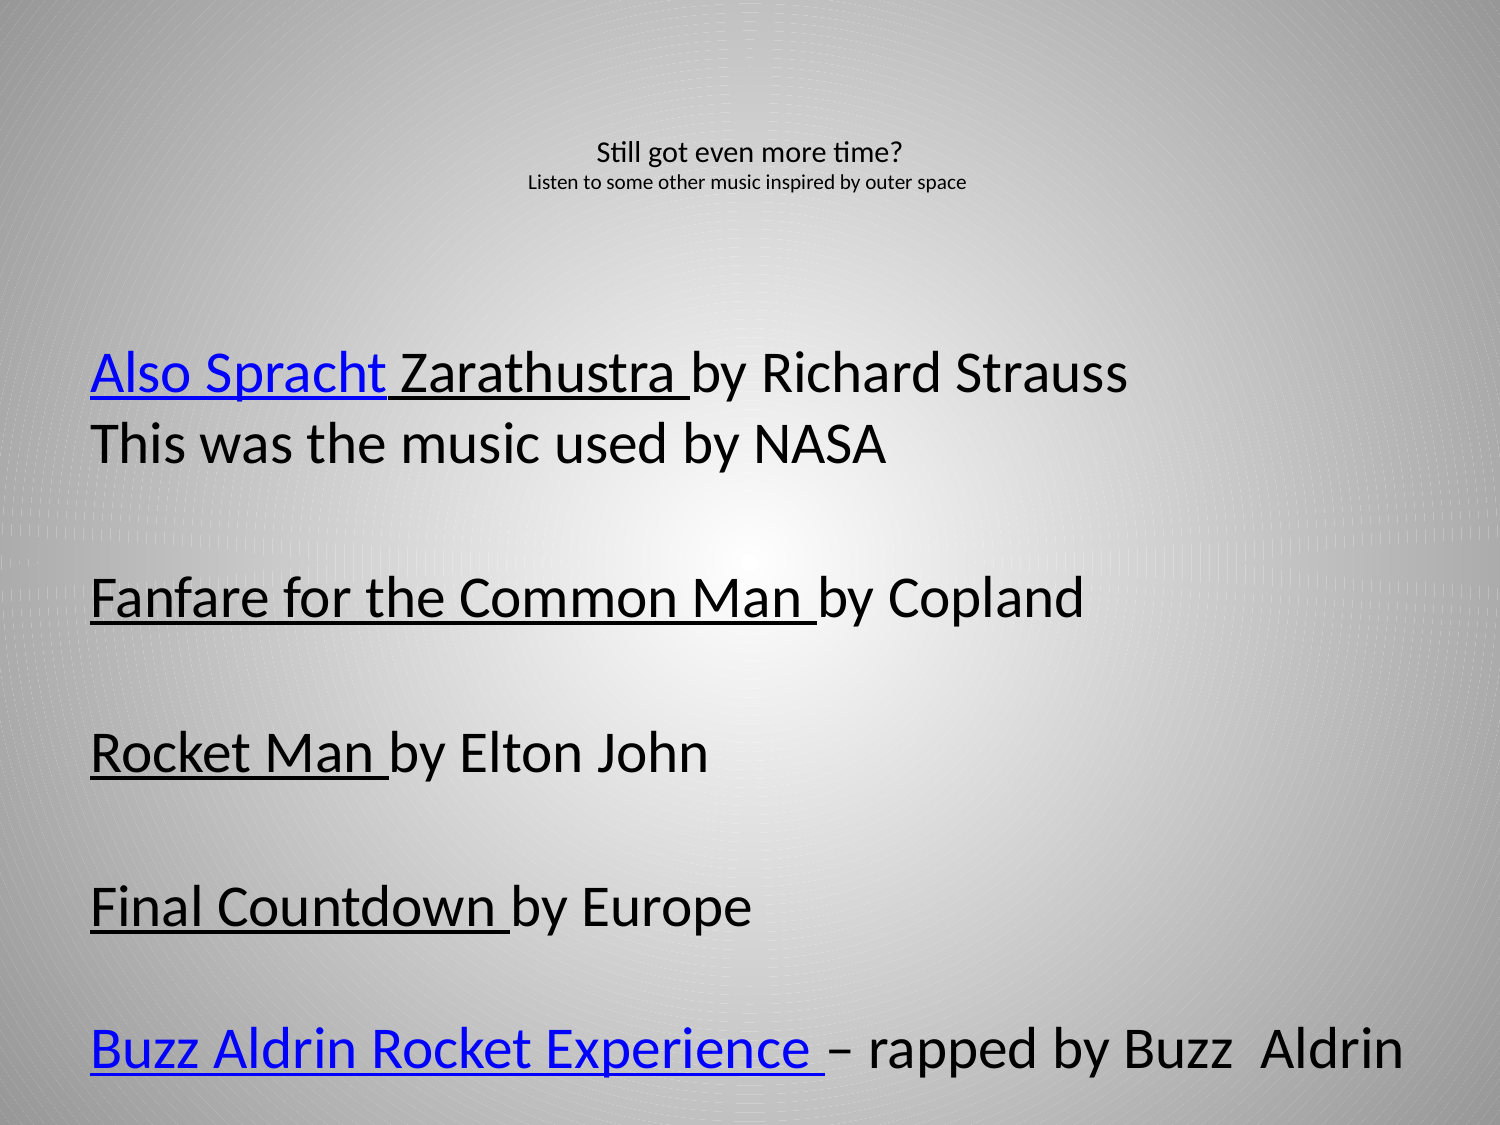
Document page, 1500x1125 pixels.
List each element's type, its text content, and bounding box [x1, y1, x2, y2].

list Also Spracht Zarathustra by Richard Strauss This was the music used by NASA Fanfare for the Common Man by Copland Rocket Man by Elton John Final Countdown by Europe Buzz Aldrin Rocket Experience – rapped by Buzz Aldrin [75, 237, 1425, 1100]
title Still got even more time? Listen to some other music inspired by outer space [75, 87, 1425, 237]
